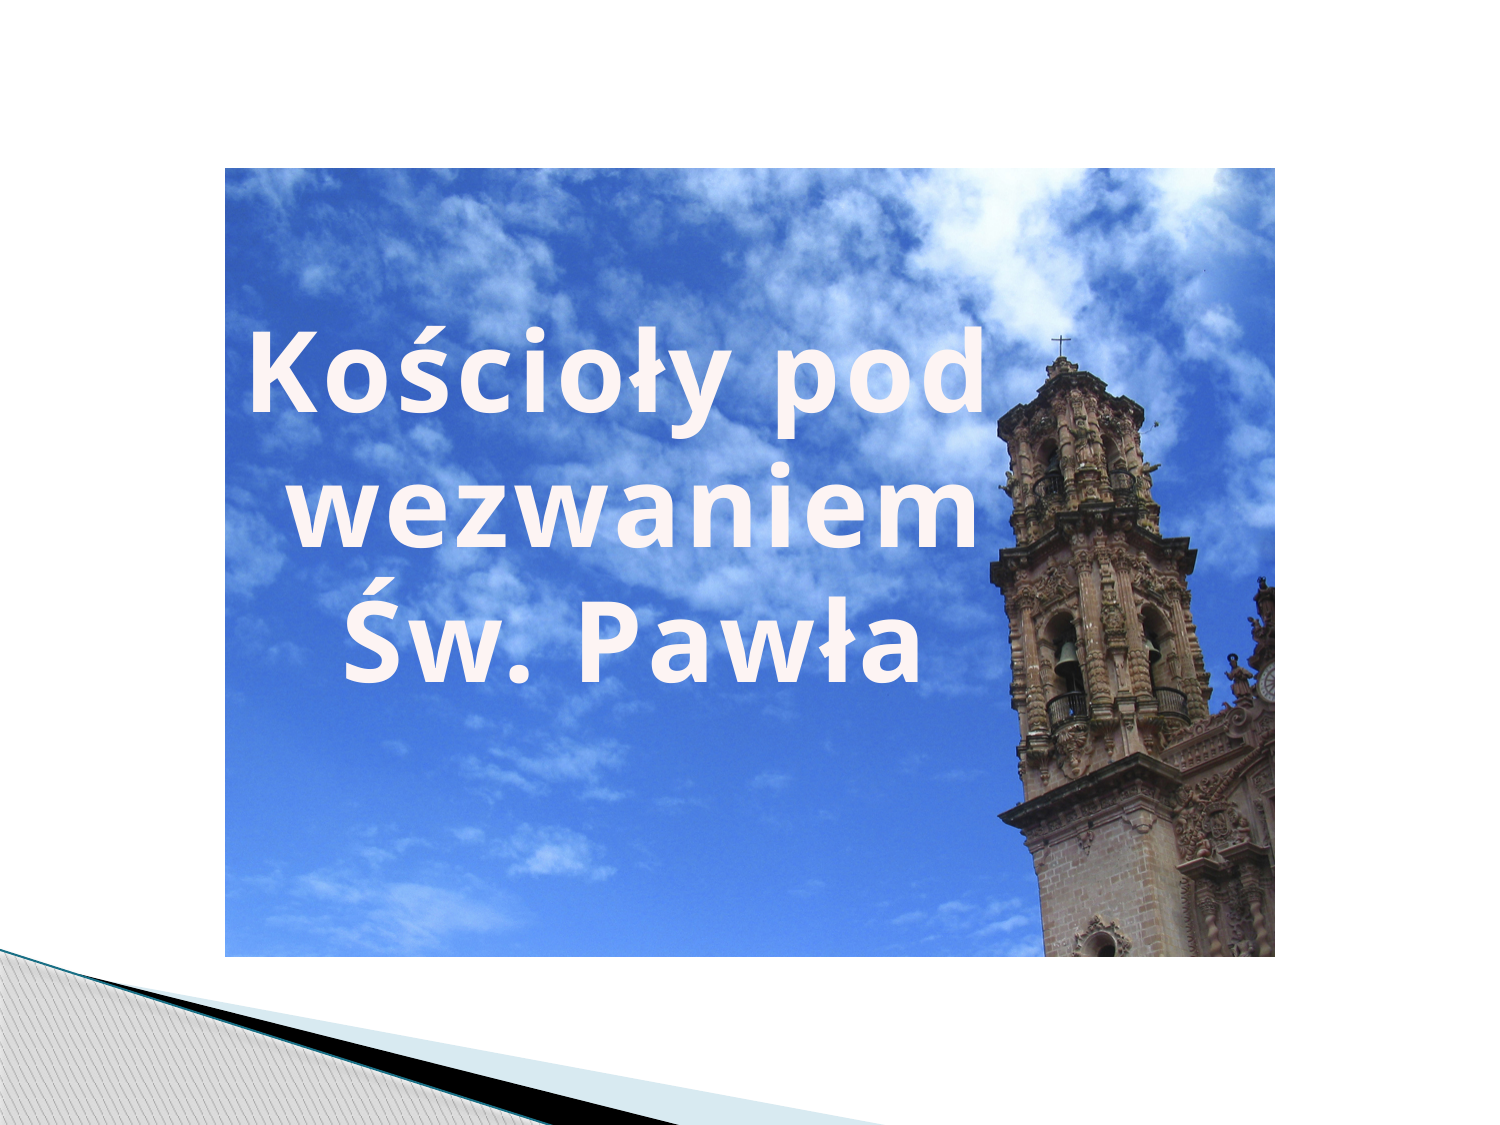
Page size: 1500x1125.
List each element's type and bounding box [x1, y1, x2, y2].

picture [224, 168, 1276, 957]
